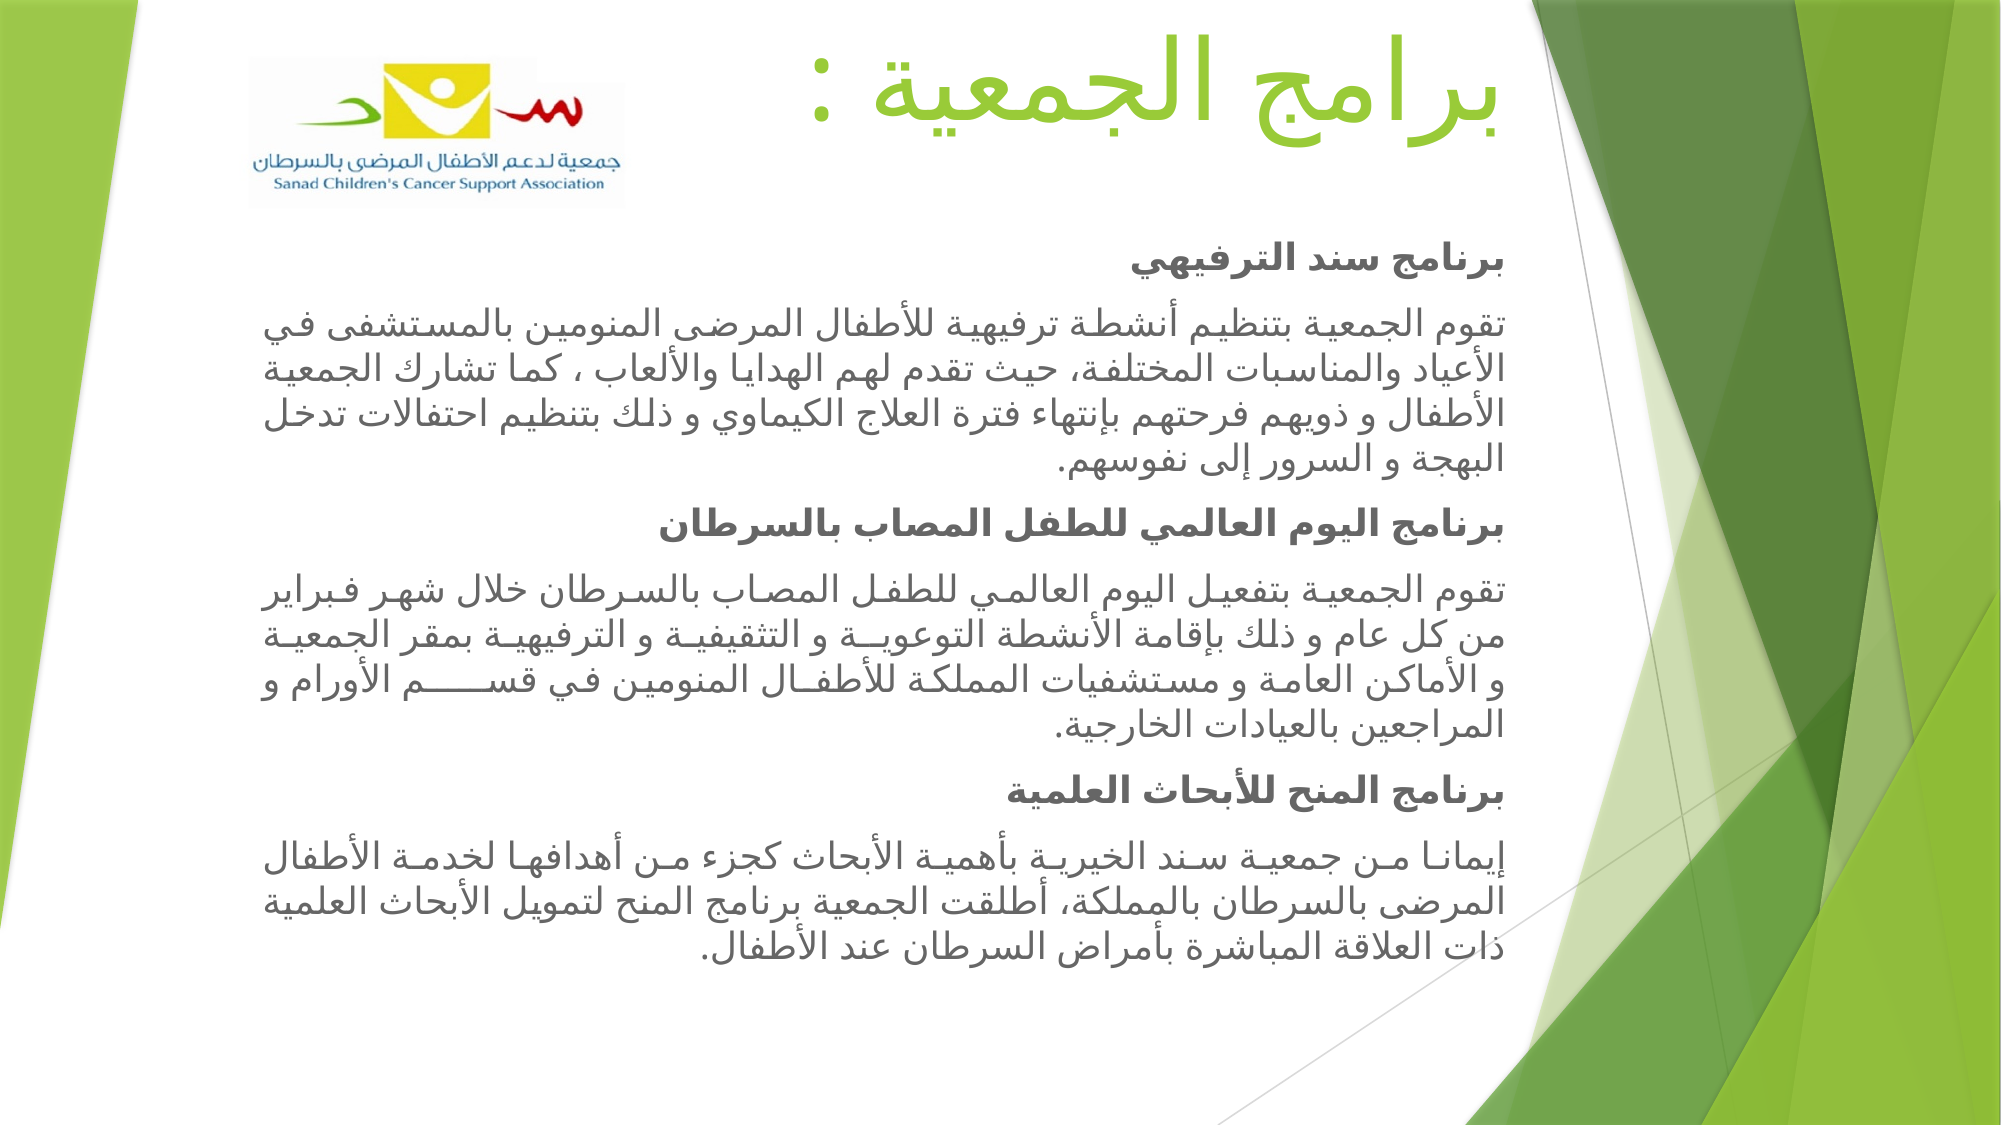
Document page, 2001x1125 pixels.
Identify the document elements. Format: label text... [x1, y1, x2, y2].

subtitle برنامج سند الترفيهي تقوم الجمعية بتنظيم أنشطة ترفيهية للأطفال المرضى المنومين بالمستشفى في الأعياد والمناسبات المختلفة، حيث تقدم لهم الهدايا والألعاب ، كما تشارك الجمعية الأطفال و ذويهم فرحتهم بإنتهاء فترة العلاج الكيماوي و ذلك بتنظيم احتفالات تدخل البهجة و السرور إلى نفوسهم. برنامج اليوم العالمي للطفل المصاب بالسرطان تقوم الجمعية بتفعيل اليوم العالمي للطفل المصاب بالسرطان خلال شهر فبراير من كل عام و ذلك بإقامة الأنشطة التوعويــة و التثقيفيـة و الترفيهيـة بمقر الجمعيـة و الأماكن العامة و مستشفيات المملكة للأطفـال المنومين في قســـــم الأورام و المراجعين بالعيادات الخارجية. برنامج المنح للأبحاث العلمية إيمانا من جمعية سند الخيرية بأهمية الأبحاث كجزء من أهدافها لخدمة الأطفال المرضى بالسرطان بالمملكة، أطلقت الجمعية برنامج المنح لتمويل الأبحاث العلمية ذات العلاقة المباشرة بأمراض السرطان عند الأطفال. [247, 180, 1522, 1065]
picture [222, 33, 695, 224]
title برامج الجمعية : [247, 0, 1522, 180]
